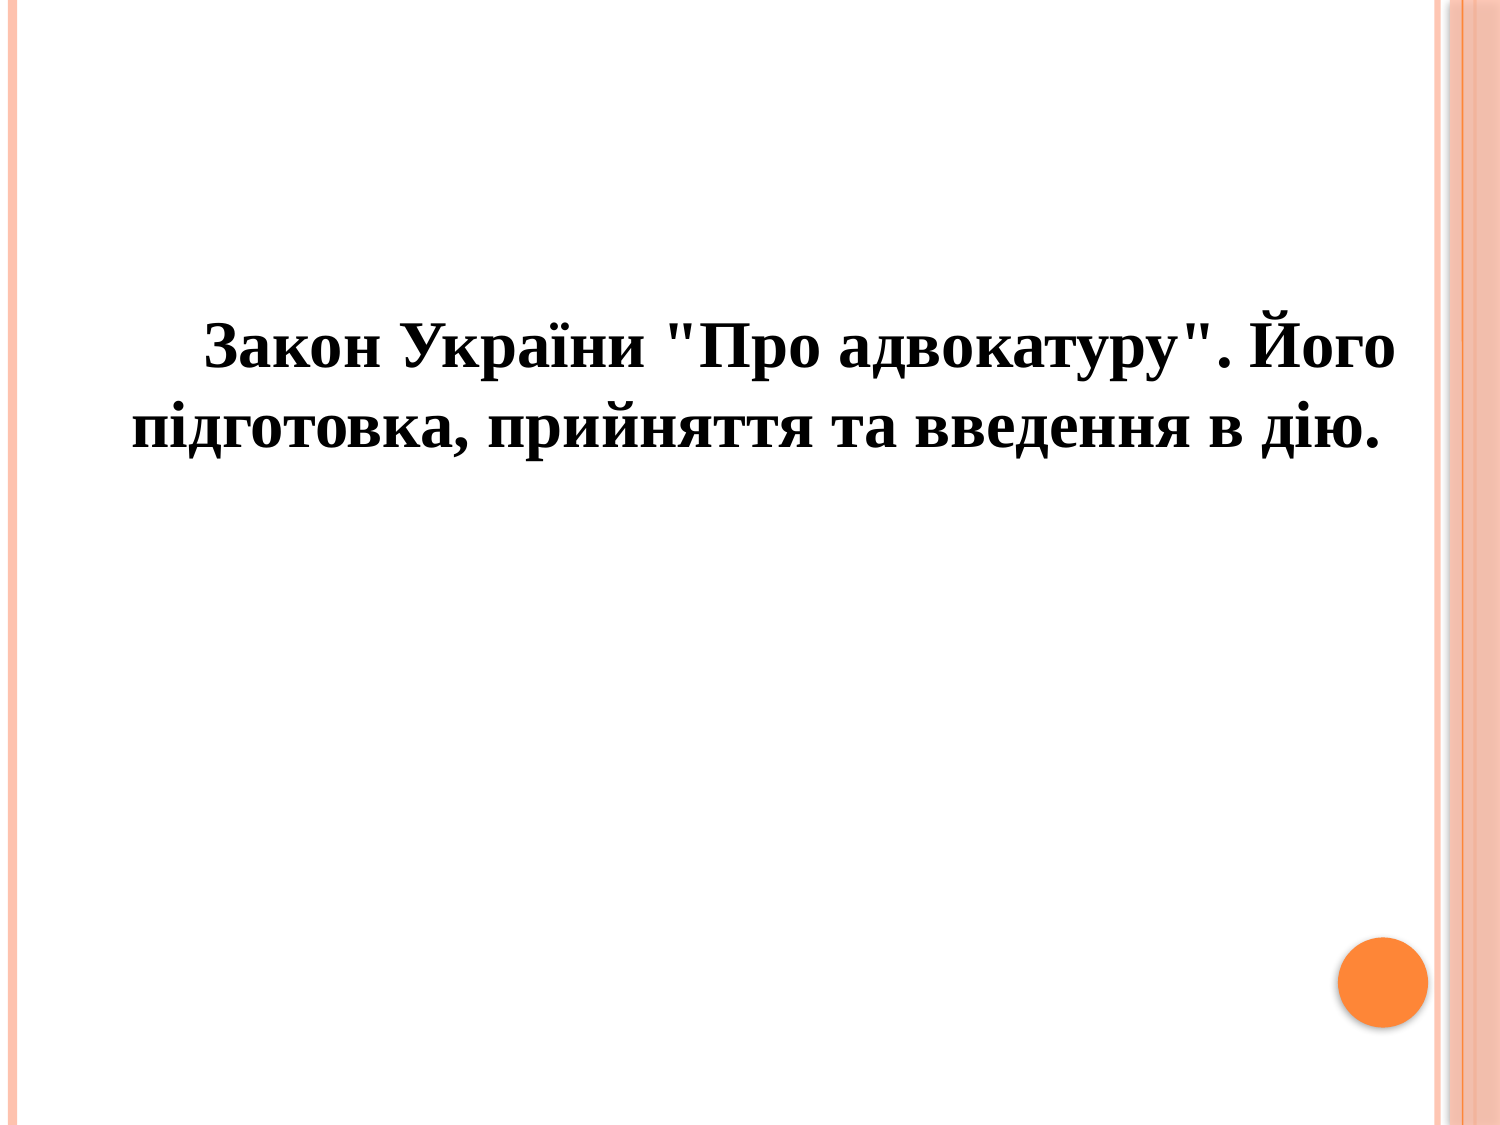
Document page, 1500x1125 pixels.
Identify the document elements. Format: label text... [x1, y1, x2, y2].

list Закон України "Про адвокатуру". Його підготовка, прийняття та введення в дію. [81, 292, 1433, 516]
